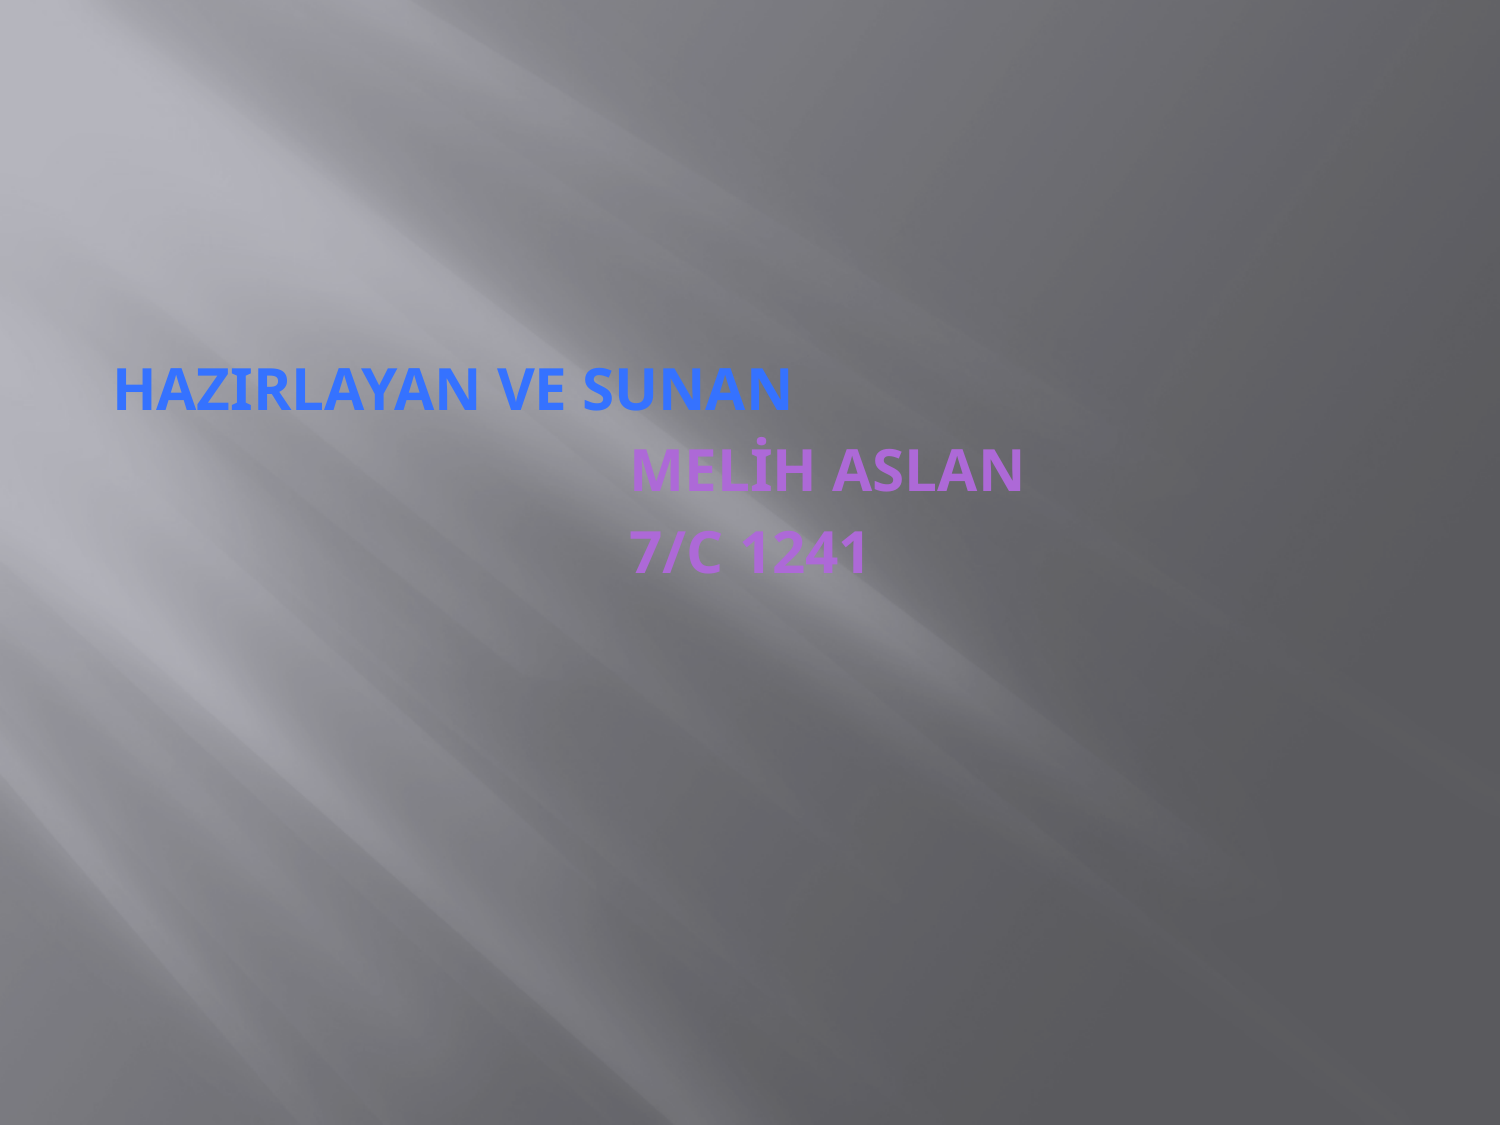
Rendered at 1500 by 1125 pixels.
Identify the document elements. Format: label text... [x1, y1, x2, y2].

list HAZIRLAYAN VE SUNAN MELİH ASLAN 7/C 1241 [75, 262, 1425, 1035]
